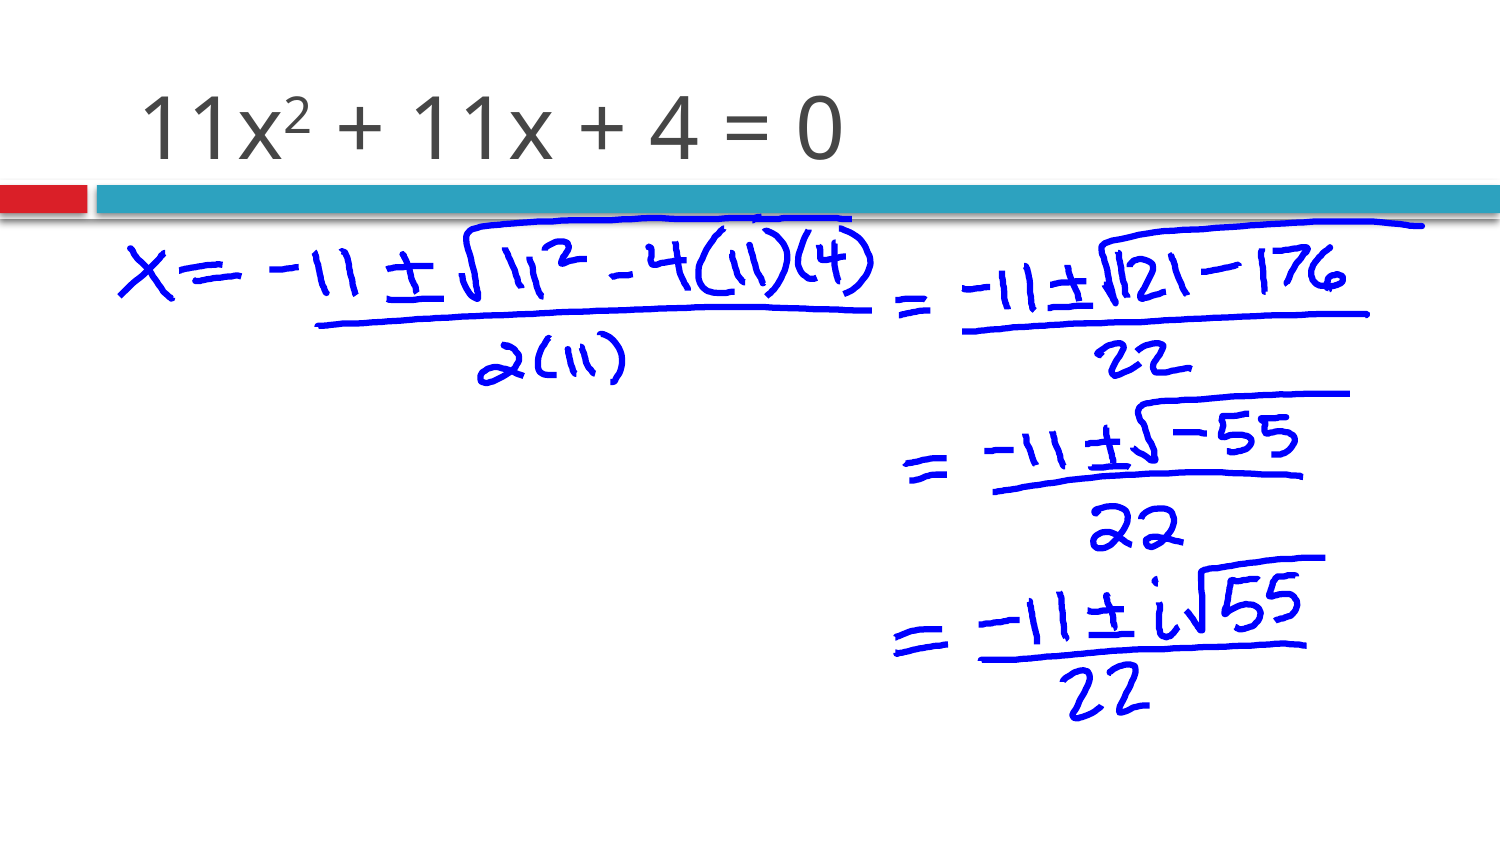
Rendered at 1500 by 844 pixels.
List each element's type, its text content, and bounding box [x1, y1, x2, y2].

text_box [1117, 251, 1129, 298]
text_box [895, 628, 943, 639]
text_box [460, 215, 762, 300]
text_box [1223, 578, 1262, 631]
text_box [898, 309, 931, 317]
text_box [895, 297, 927, 301]
text_box [1268, 574, 1298, 622]
text_box [1173, 431, 1207, 435]
text_box [386, 297, 444, 301]
text_box [316, 306, 872, 327]
text_box [697, 227, 735, 294]
text_box [504, 247, 523, 289]
text_box [1105, 594, 1116, 629]
text_box [903, 457, 947, 465]
text_box [1024, 433, 1037, 466]
text_box [313, 251, 328, 294]
text_box [748, 244, 765, 285]
text_box [1136, 342, 1192, 374]
text_box [674, 241, 689, 291]
text_box [1108, 663, 1150, 714]
text_box [1090, 465, 1131, 469]
title 11x2 + 11x + 4 = 0 [99, 19, 1438, 185]
text_box [609, 273, 633, 279]
text_box [340, 250, 357, 296]
text_box [580, 346, 596, 375]
text_box [980, 642, 1307, 661]
text_box [479, 343, 525, 384]
text_box [1096, 342, 1141, 377]
text_box [895, 643, 949, 655]
text_box [149, 270, 173, 300]
text_box [1050, 281, 1071, 286]
text_box [838, 227, 872, 295]
text_box [978, 619, 1020, 626]
text_box [962, 286, 991, 291]
text_box [730, 252, 746, 284]
text_box [1201, 264, 1240, 273]
text_box [537, 337, 557, 376]
text_box [1047, 304, 1094, 309]
text_box [1001, 270, 1009, 310]
text_box [1024, 265, 1036, 312]
text_box [269, 266, 299, 271]
text_box [1128, 258, 1167, 300]
text_box [179, 263, 223, 272]
text_box [194, 274, 242, 282]
text_box [647, 245, 677, 266]
text_box [1105, 426, 1115, 463]
text_box [1087, 608, 1109, 613]
text_box [1169, 254, 1188, 296]
text_box [763, 230, 789, 297]
text_box [1220, 412, 1253, 454]
text_box [1100, 220, 1423, 305]
text_box [1260, 248, 1266, 293]
text_box [752, 217, 852, 222]
text_box [401, 253, 418, 294]
text_box [566, 348, 577, 375]
text_box [1085, 440, 1107, 445]
text_box [1260, 416, 1296, 456]
text_box [909, 473, 947, 482]
text_box [818, 244, 833, 261]
text_box [1058, 591, 1068, 640]
text_box [962, 313, 1368, 333]
text_box [129, 247, 148, 269]
text_box [544, 240, 587, 265]
text_box [833, 241, 841, 283]
text_box [1028, 600, 1038, 645]
text_box [1062, 669, 1103, 720]
text_box [797, 229, 818, 280]
text_box [992, 471, 1304, 493]
text_box [1051, 431, 1066, 468]
text_box [1132, 392, 1350, 462]
text_box [1092, 505, 1133, 550]
text_box [1066, 264, 1080, 302]
text_box [118, 252, 166, 297]
text_box [1272, 246, 1309, 286]
text_box [599, 333, 623, 383]
text_box [1185, 556, 1326, 632]
text_box [528, 256, 544, 298]
text_box [1140, 507, 1184, 548]
text_box [1310, 246, 1344, 291]
text_box [386, 265, 407, 271]
text_box [1158, 602, 1180, 639]
